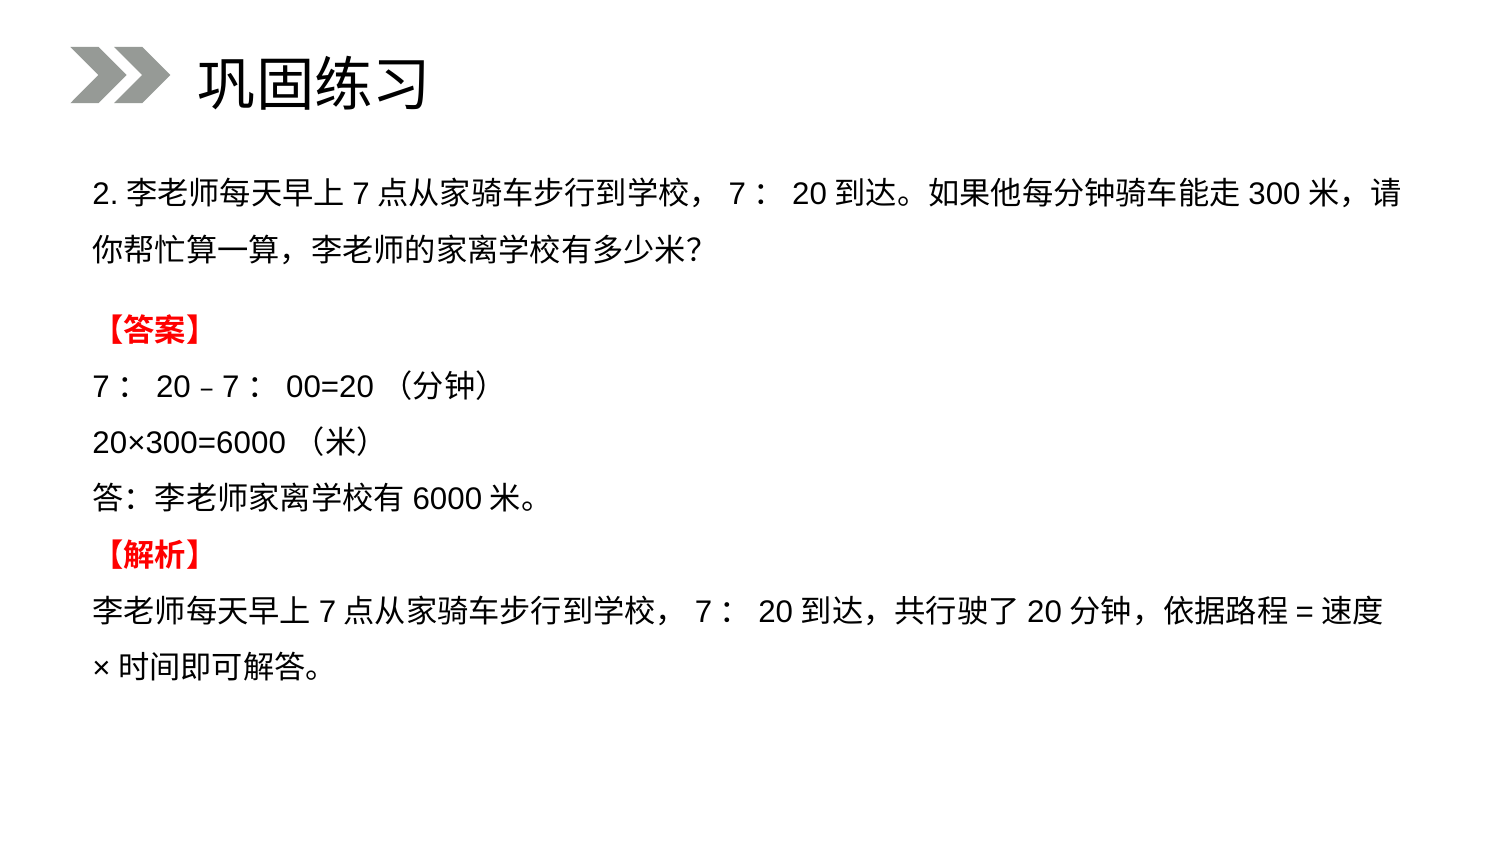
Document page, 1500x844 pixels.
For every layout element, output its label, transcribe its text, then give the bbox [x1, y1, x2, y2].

text_box 【答案】 7：20﹣7：00=20（分钟） 20×300=6000（米） 答：李老师家离学校有6000米。 【解析】 李老师每天早上7点从家骑车步行到学校，7：20到达，共行驶了20分钟，依据路程=速度×时间即可解答。 [81, 285, 1418, 691]
text_box 2.李老师每天早上7点从家骑车步行到学校，7：20到达。如果他每分钟骑车能走300米，请你帮忙算一算，李老师的家离学校有多少米？ [81, 149, 1418, 273]
text_box 巩固练习 [186, 49, 816, 102]
